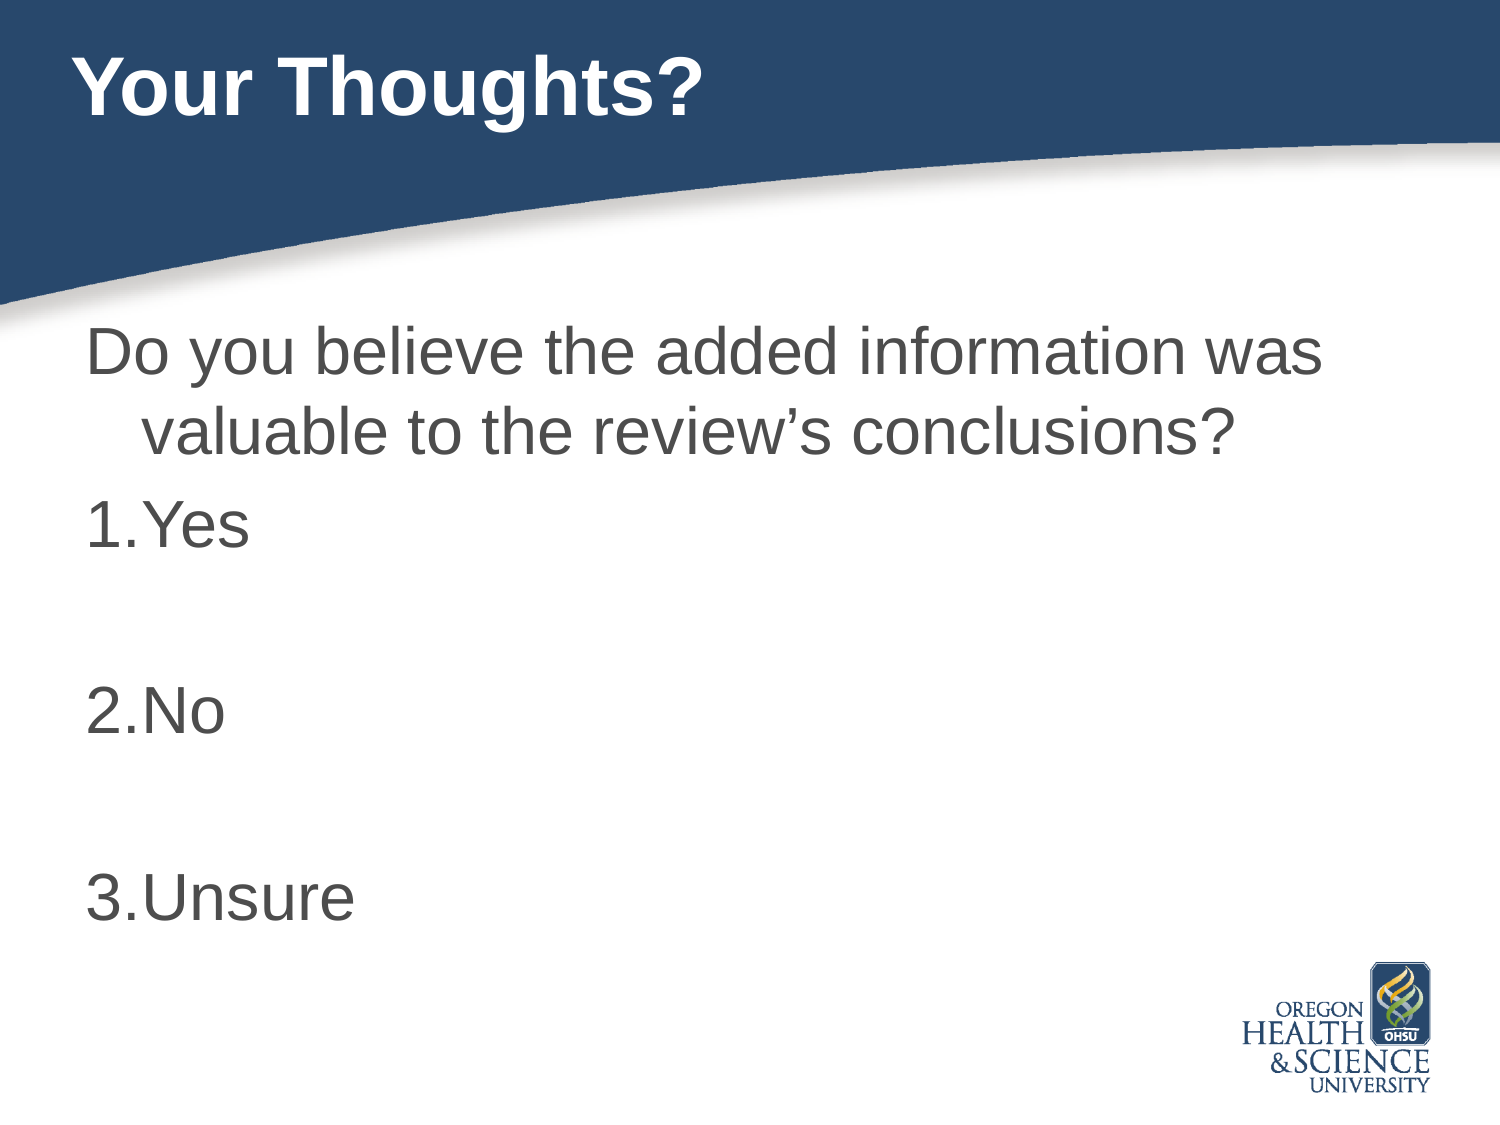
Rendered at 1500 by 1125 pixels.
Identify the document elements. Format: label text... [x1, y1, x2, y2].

title Your Thoughts? [70, 24, 1421, 125]
picture [0, 0, 1500, 1125]
list Do you believe the added information was valuable to the review’s conclusions? Yes No Unsure [70, 299, 1421, 1005]
